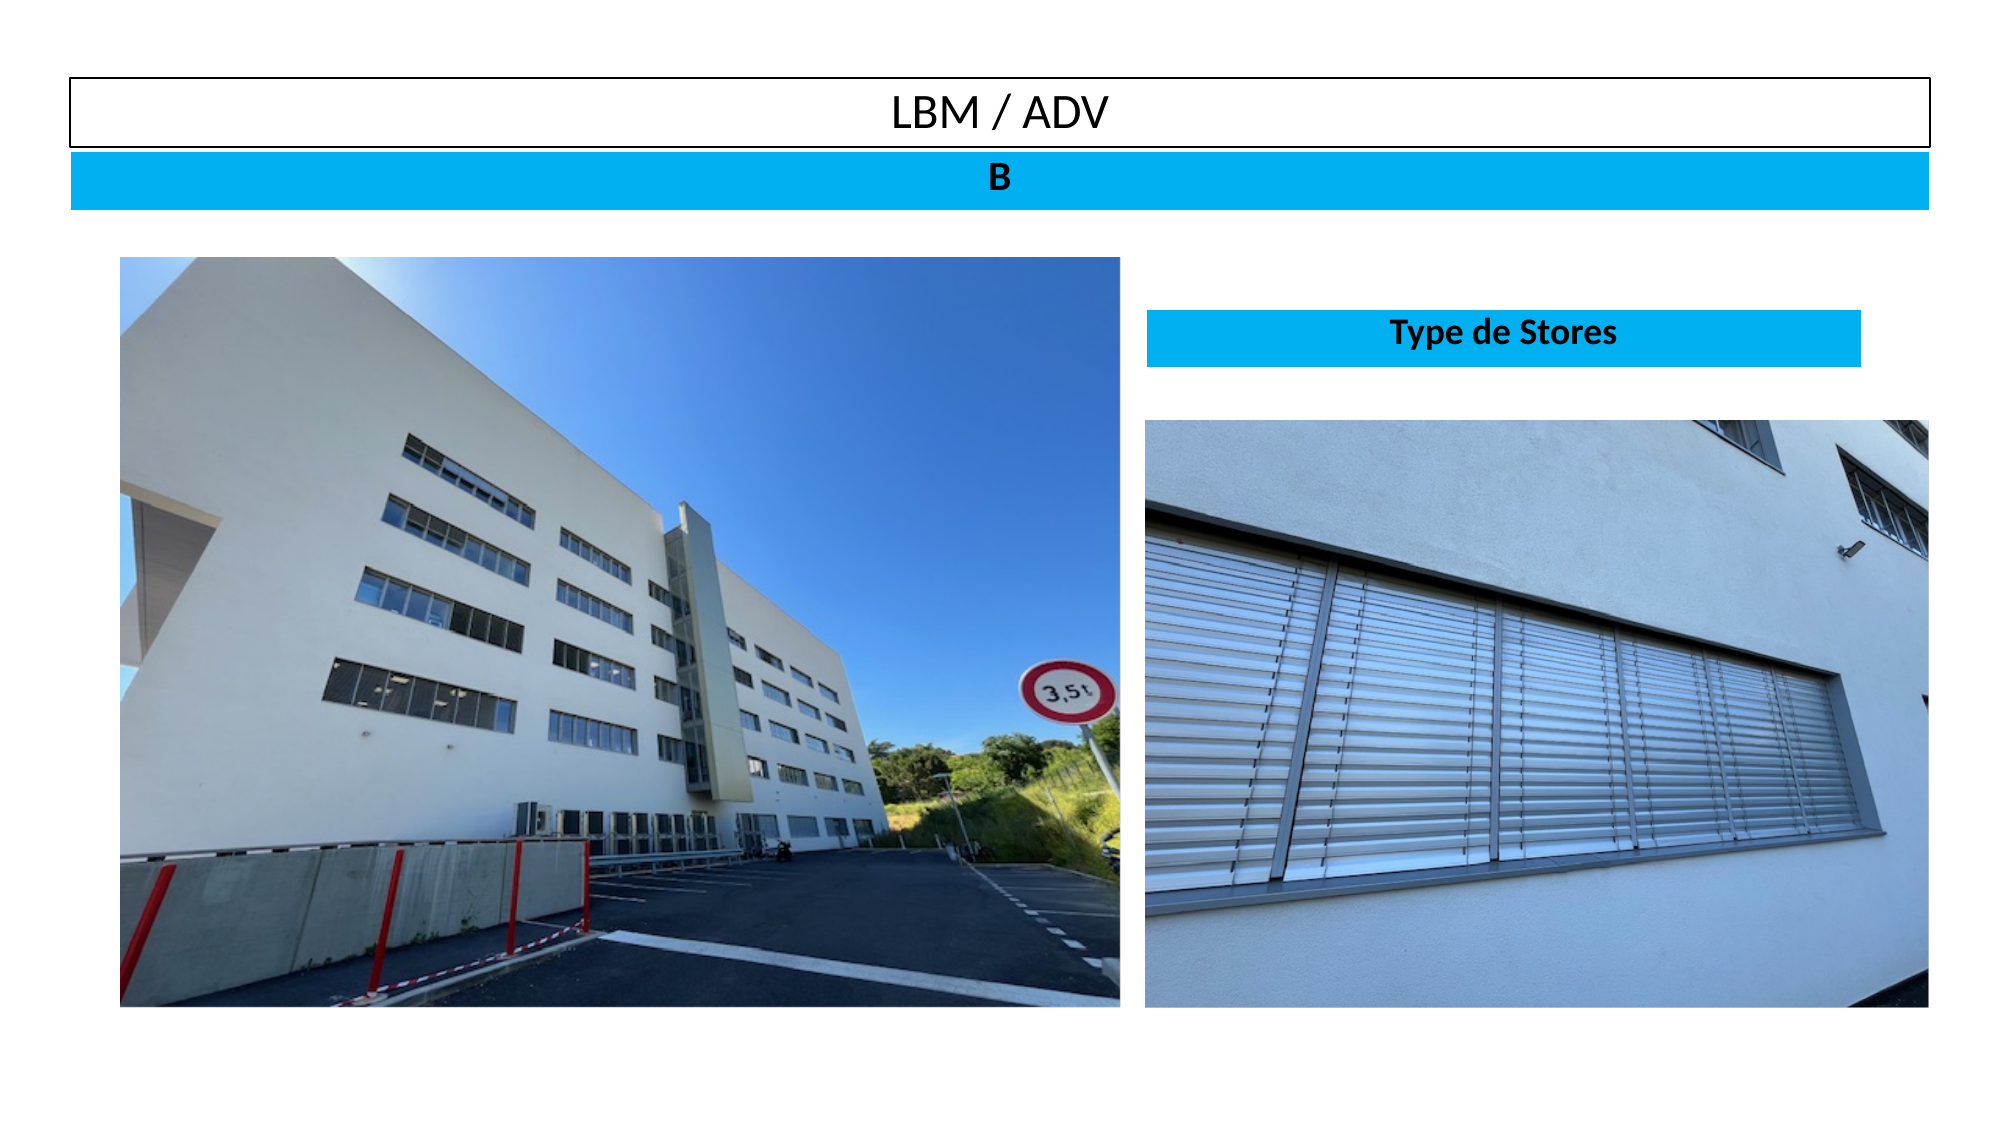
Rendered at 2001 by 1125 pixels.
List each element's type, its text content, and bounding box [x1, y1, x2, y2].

table_header Type de Stores [1147, 310, 1861, 367]
picture [1145, 420, 1930, 1009]
subtitle LBM / ADV [70, 78, 1930, 148]
table_header B [71, 152, 1929, 210]
picture [119, 257, 1122, 1009]
